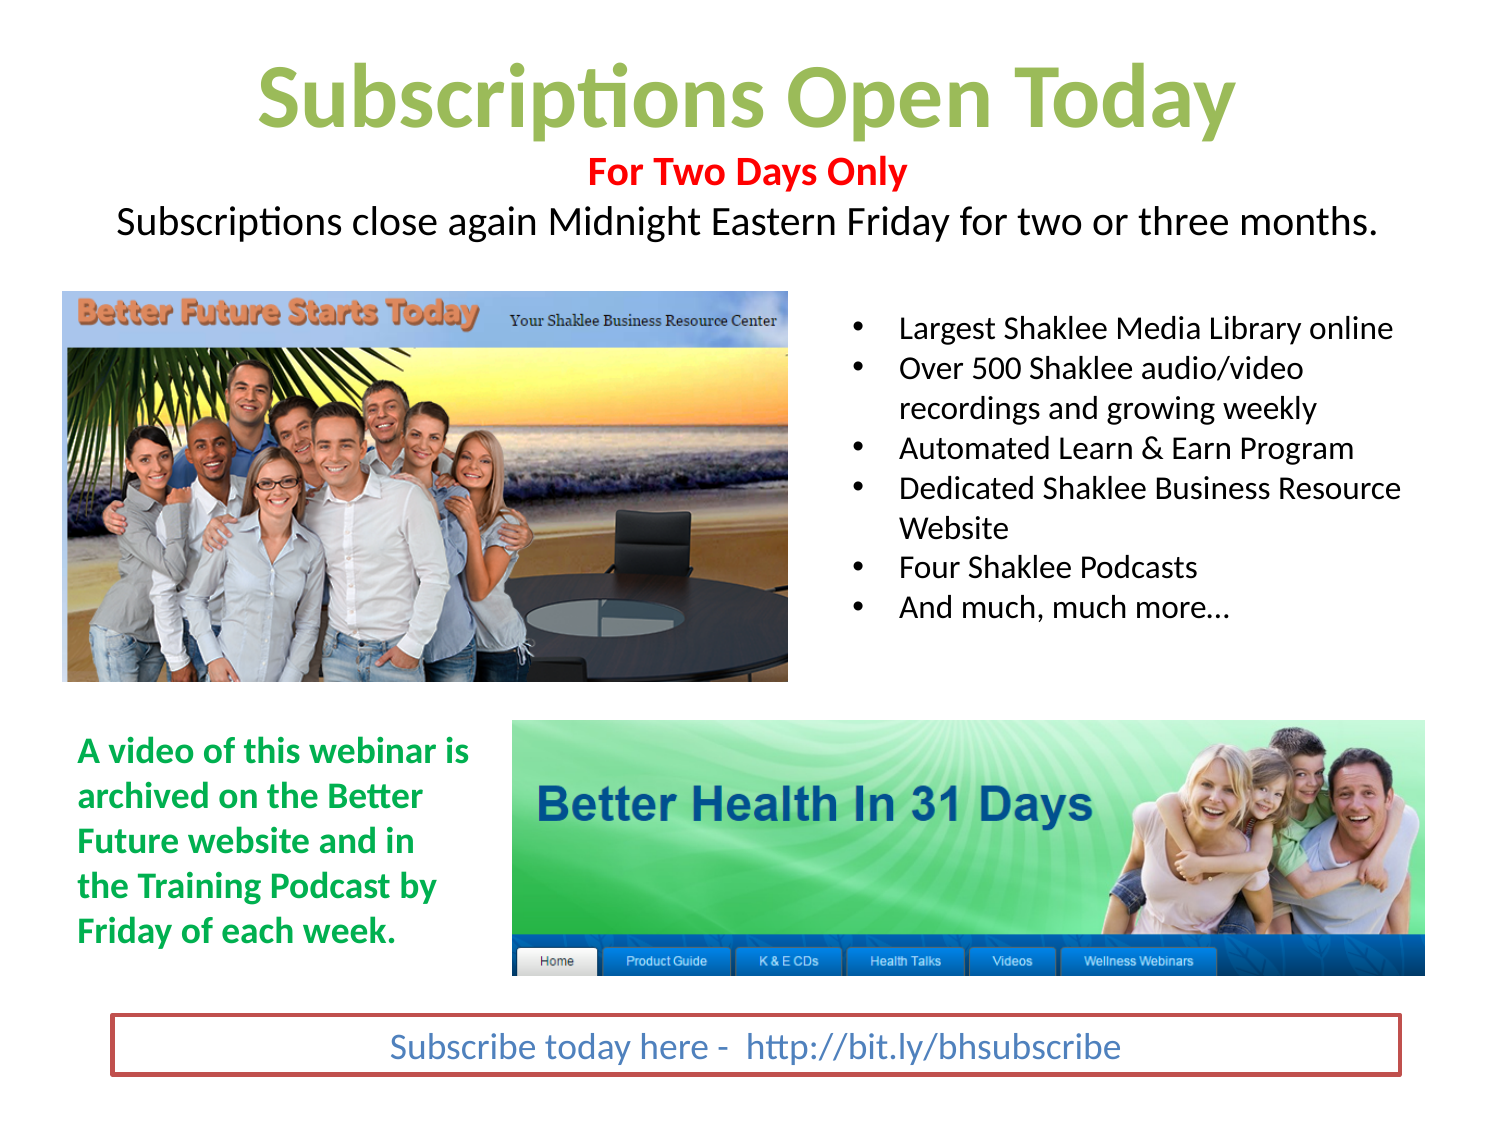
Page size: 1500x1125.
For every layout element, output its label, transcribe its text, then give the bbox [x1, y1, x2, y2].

text_box Subscribe today here - http://bit.ly/bhsubscribe [110, 1013, 1402, 1077]
text_box A video of this webinar is archived on the Better Future website and in the Training Podcast by Friday of each week. [62, 718, 488, 959]
picture [512, 720, 1426, 977]
title Subscriptions Open Today [0, 1, 1498, 136]
text_box Largest Shaklee Media Library online Over 500 Shaklee audio/video recordings and growing weekly Automated Learn & Earn Program Dedicated Shaklee Business Resource Website Four Shaklee Podcasts And much, much more… [837, 298, 1450, 673]
text_box For Two Days Only Subscriptions close again Midnight Eastern Friday for two or three months. [0, 136, 1498, 252]
picture [62, 291, 788, 682]
